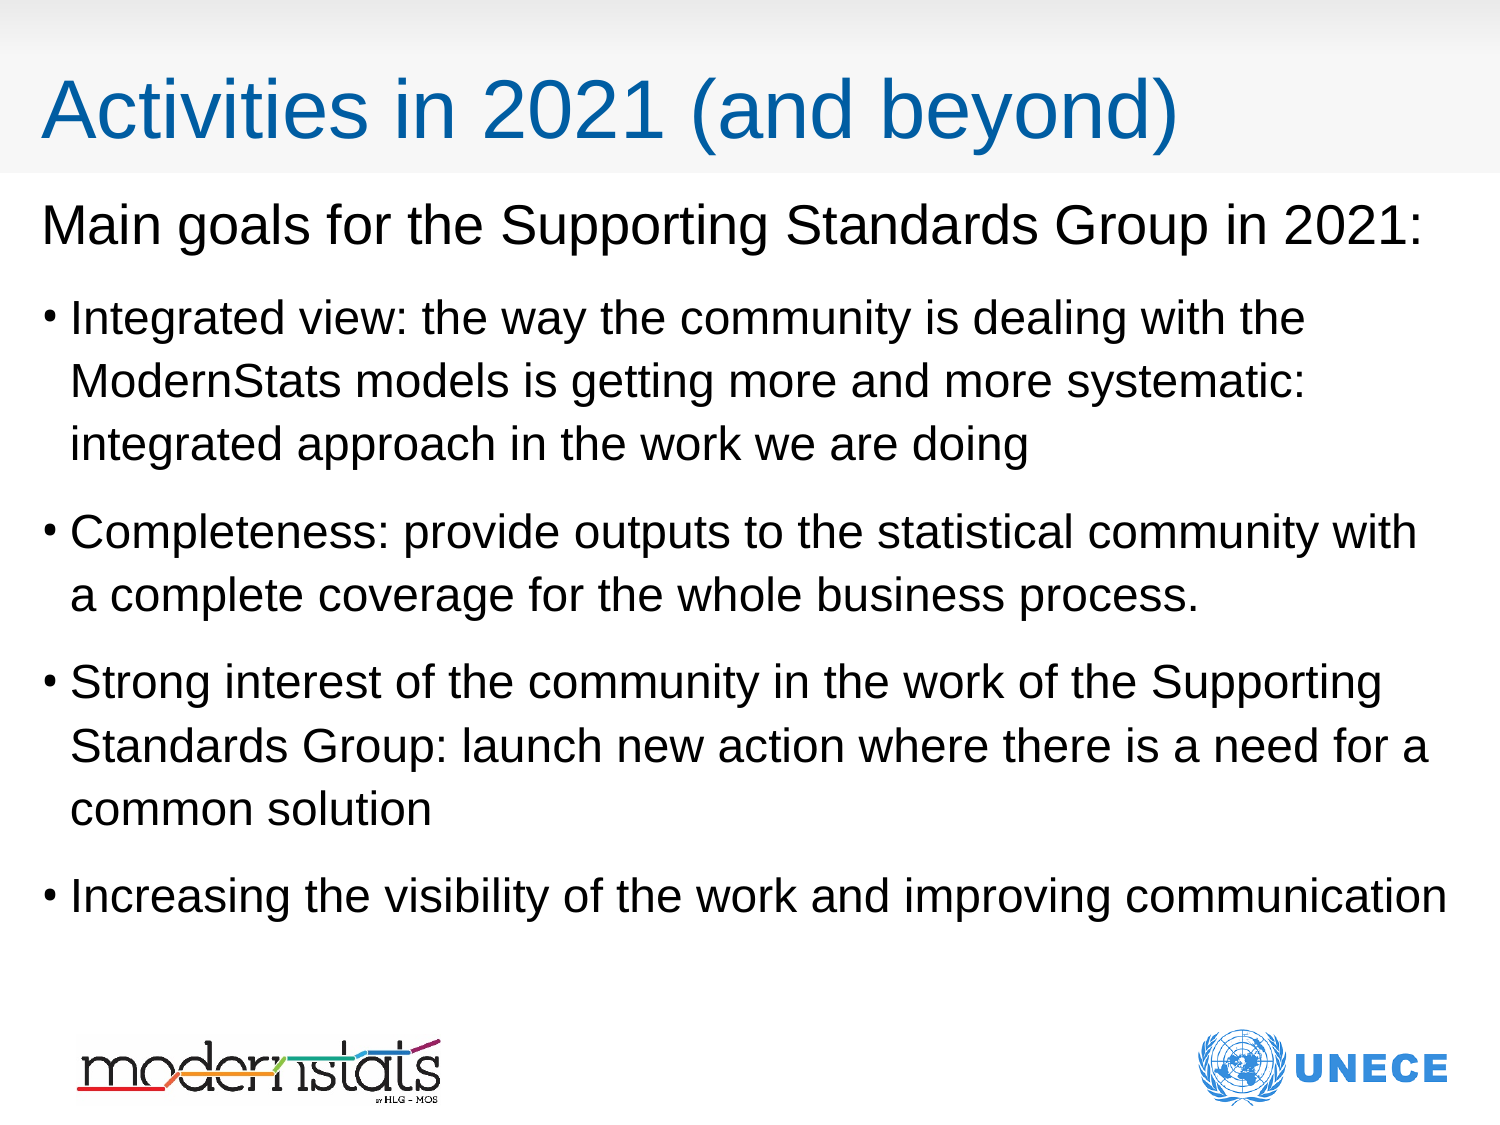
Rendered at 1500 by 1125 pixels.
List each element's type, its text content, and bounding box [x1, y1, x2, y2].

picture [76, 1034, 441, 1106]
list Main goals for the Supporting Standards Group in 2021: Integrated view: the way the community is dealing with the ModernStats models is getting more and more systematic: integrated approach in the work we are doing Completeness: provide outputs to the statistical community with a complete coverage for the whole business process. Strong interest of the community in the work of the Supporting Standards Group: launch new action where there is a need for a common solution Increasing the visibility of the work and improving communication [41, 196, 1459, 1014]
picture [1198, 1029, 1447, 1106]
title Activities in 2021 (and beyond) [41, 33, 1459, 157]
